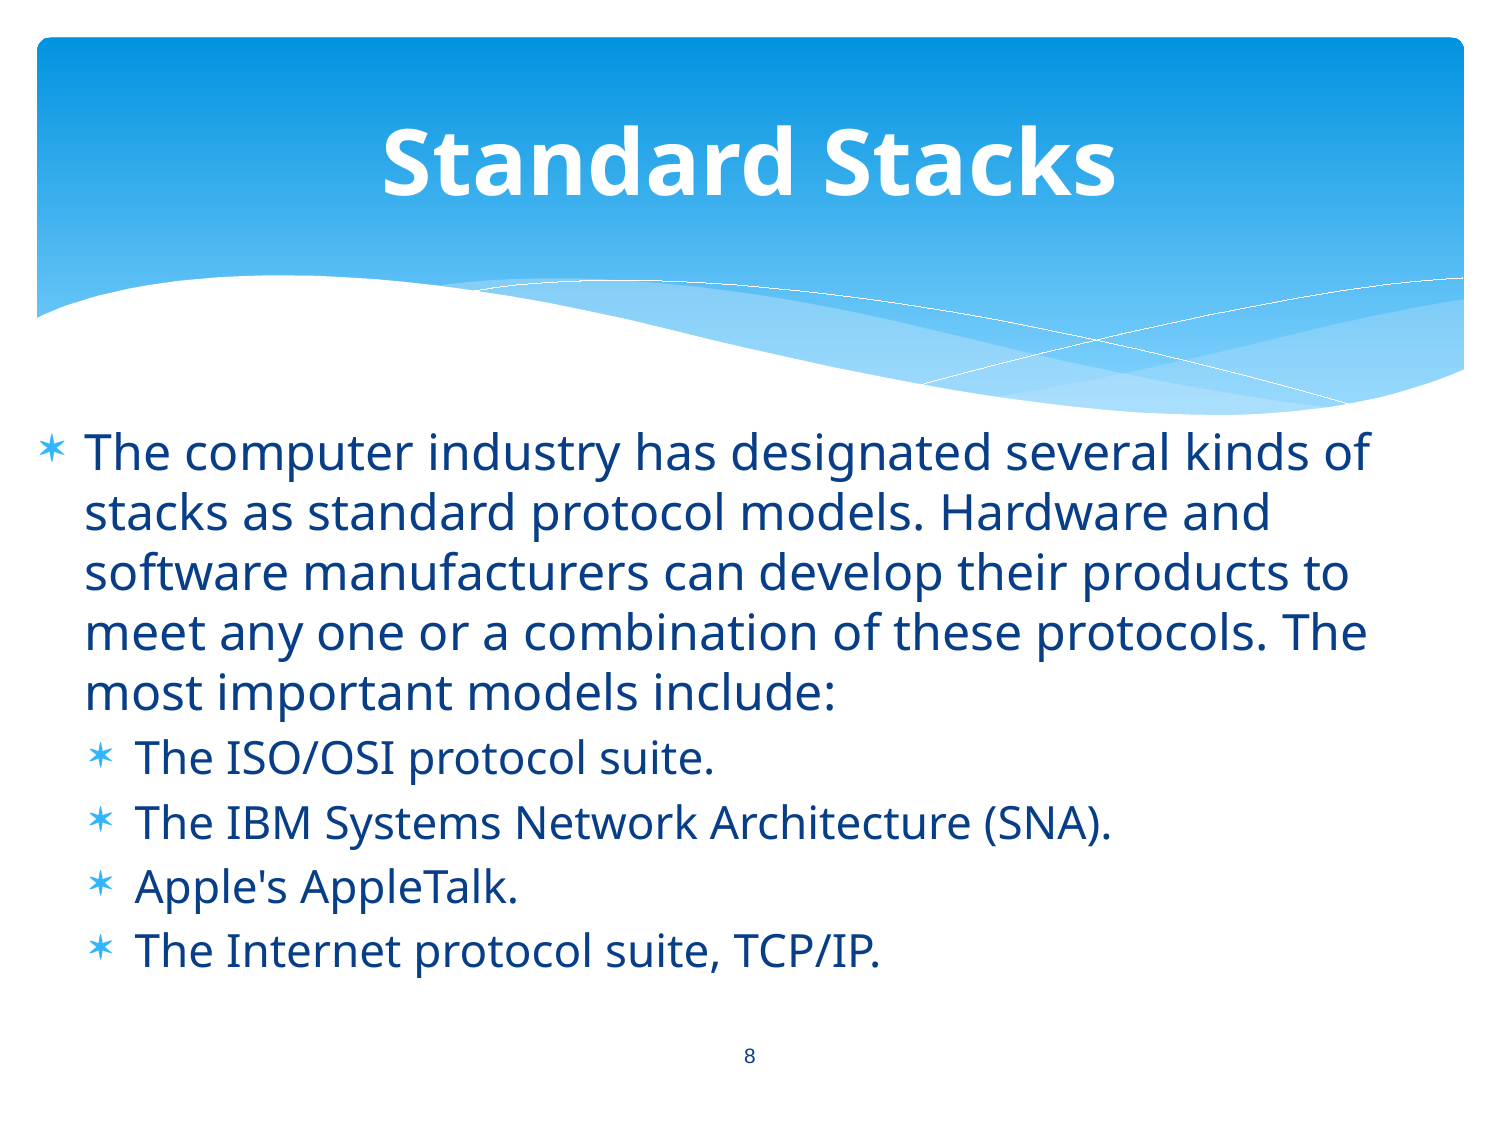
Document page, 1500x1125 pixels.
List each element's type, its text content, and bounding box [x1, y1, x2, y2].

title Standard Stacks [75, 55, 1425, 261]
list The computer industry has designated several kinds of stacks as standard protocol models. Hardware and software manufacturers can develop their products to meet any one or a combination of these protocols. The most important models include: The ISO/OSI protocol suite. The IBM Systems Network Architecture (SNA). Apple's AppleTalk. The Internet protocol suite, TCP/IP. [24, 412, 1390, 1075]
slide_number 8 [654, 1025, 846, 1086]
